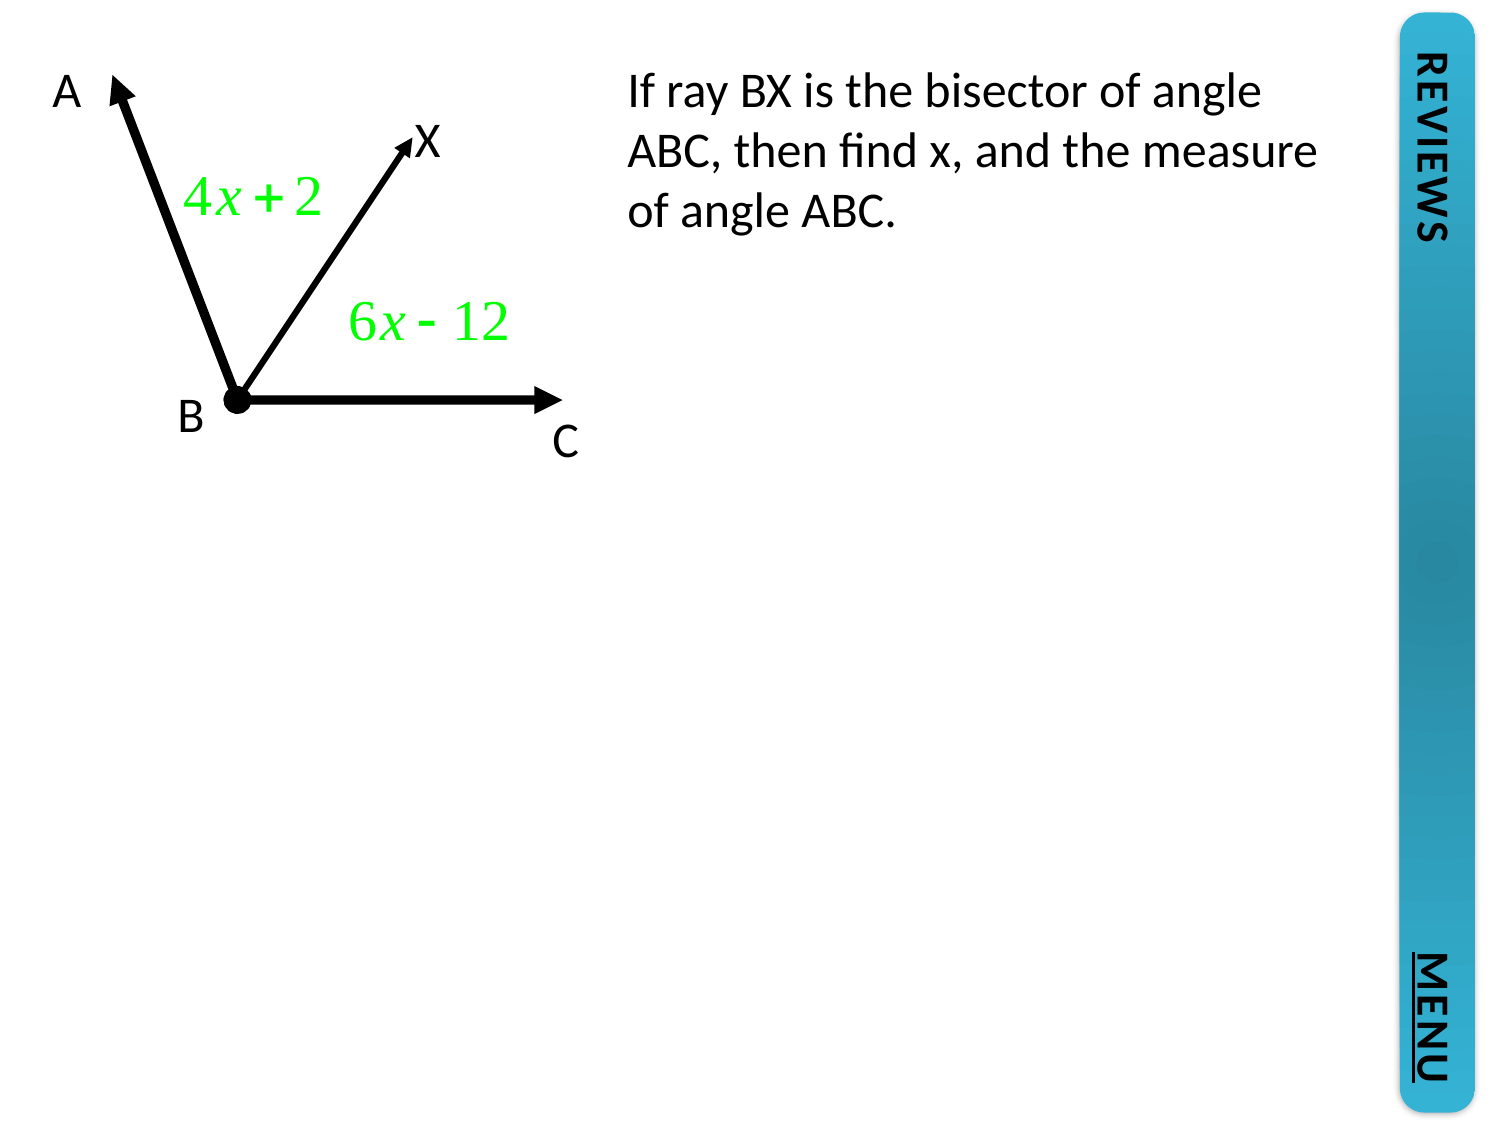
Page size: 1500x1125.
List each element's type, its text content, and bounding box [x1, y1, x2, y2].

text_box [174, 162, 335, 230]
text_box If ray BX is the bisector of angle ABC, then find x, and the measure of angle ABC. [612, 49, 1375, 245]
text_box B [162, 374, 225, 450]
text_box [174, 237, 244, 407]
text_box REVIEWS MENU [1401, 37, 1471, 1099]
text_box X [399, 99, 463, 175]
text_box [111, 75, 169, 223]
text_box [1399, 12, 1475, 1113]
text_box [340, 287, 520, 355]
text_box A [37, 49, 100, 125]
text_box [550, 393, 561, 399]
text_box C [537, 399, 600, 475]
